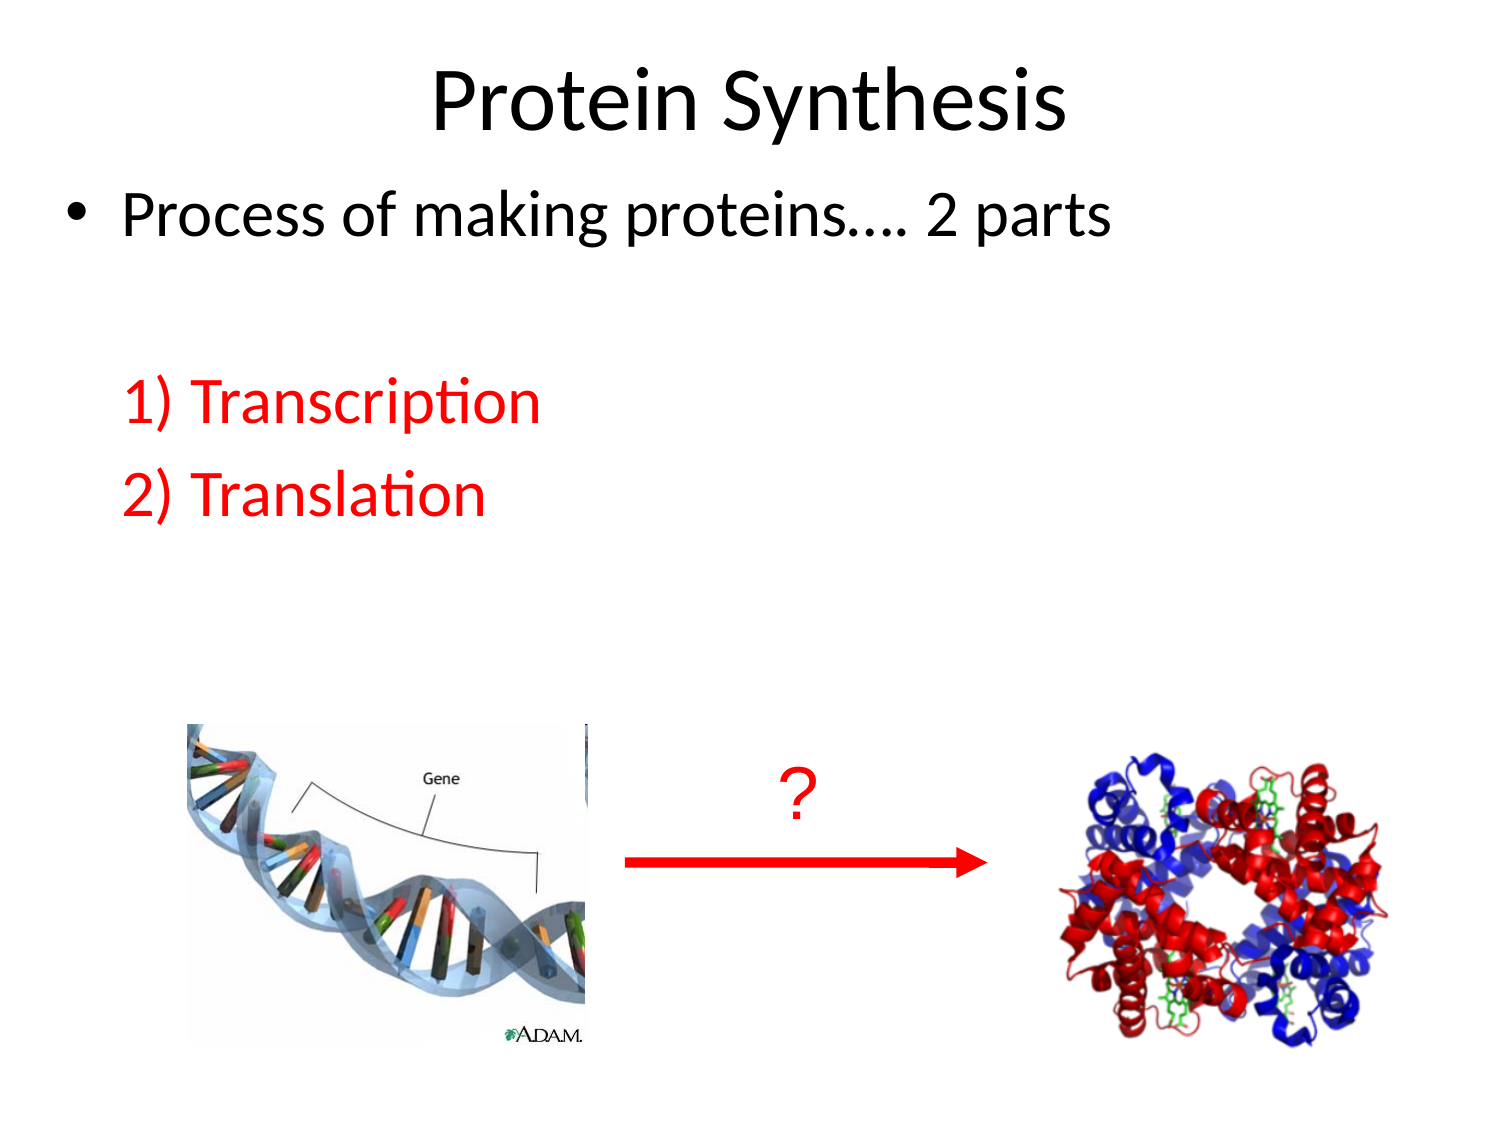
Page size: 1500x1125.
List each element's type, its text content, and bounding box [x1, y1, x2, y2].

text_box ? [762, 737, 835, 843]
picture [1037, 737, 1407, 1063]
picture [187, 724, 588, 1046]
text_box [624, 856, 988, 869]
list Process of making proteins…. 2 parts 1) Transcription 2) Translation [49, 162, 1401, 906]
title Protein Synthesis [74, 0, 1426, 188]
